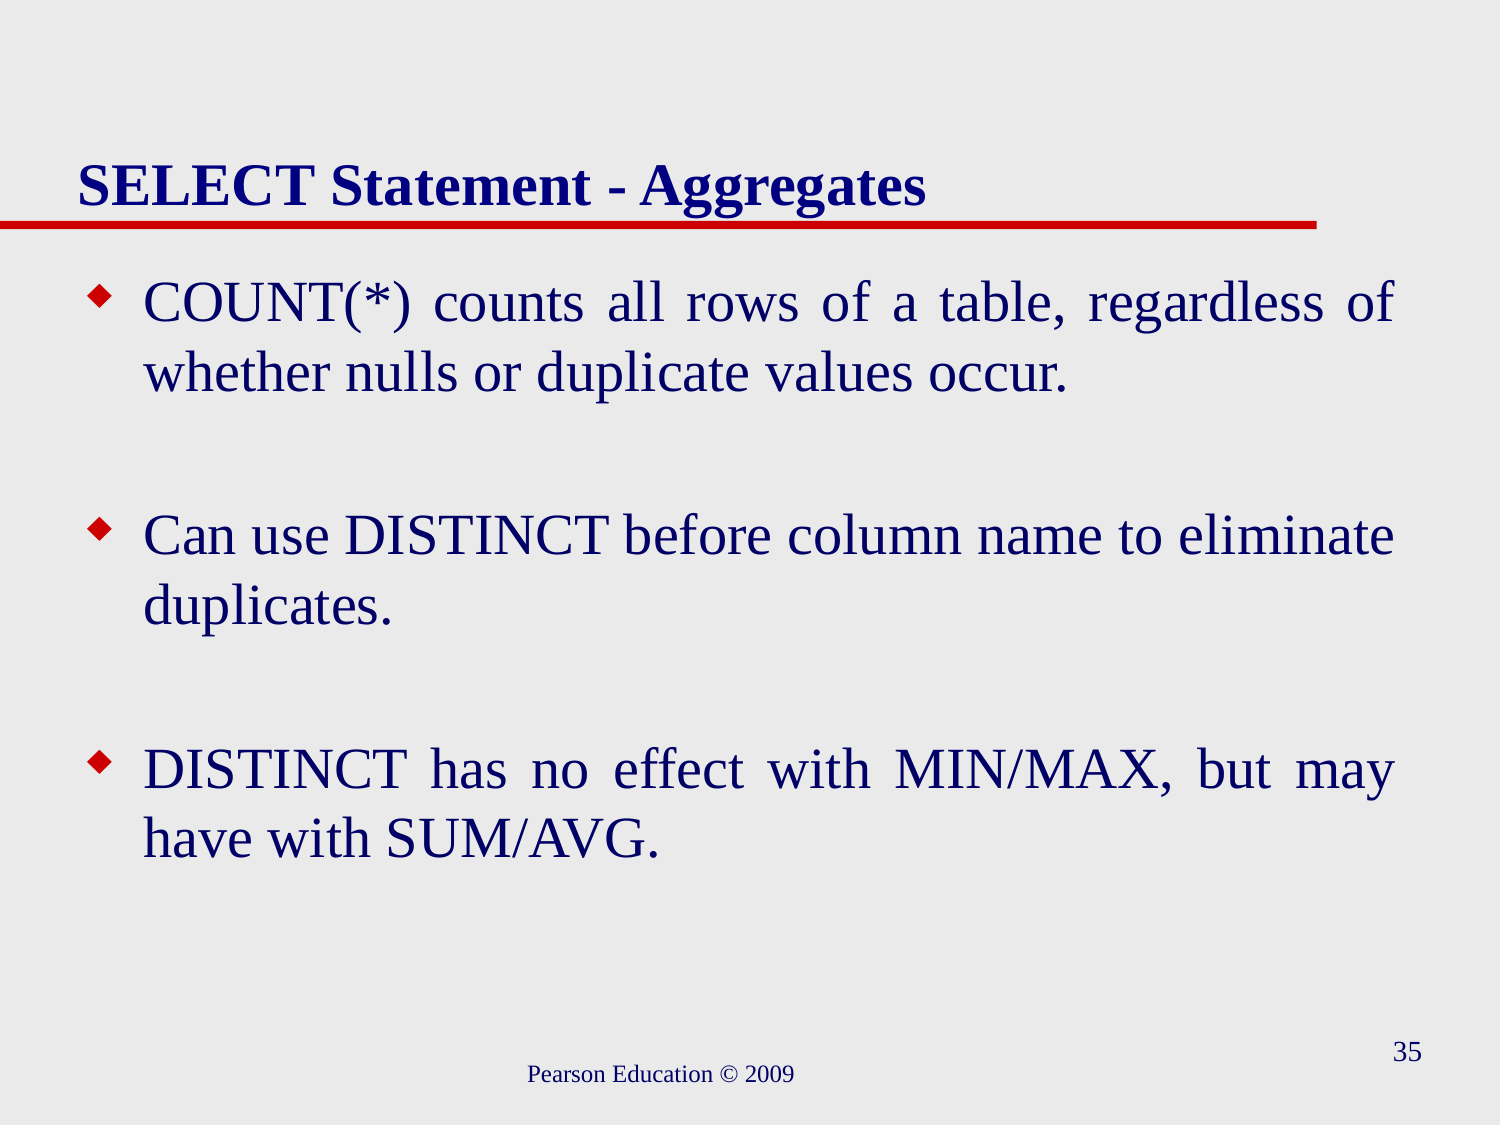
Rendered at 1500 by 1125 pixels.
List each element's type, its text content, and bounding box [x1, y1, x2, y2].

slide_number 35 [1124, 1012, 1438, 1088]
list COUNT(*) counts all rows of a table, regardless of whether nulls or duplicate values occur. Can use DISTINCT before column name to eliminate duplicates. DISTINCT has no effect with MIN/MAX, but may have with SUM/AVG. [71, 255, 1412, 931]
title SELECT Statement - Aggregates [62, 43, 1338, 226]
text_box Pearson Education © 2009 [512, 1050, 1038, 1095]
